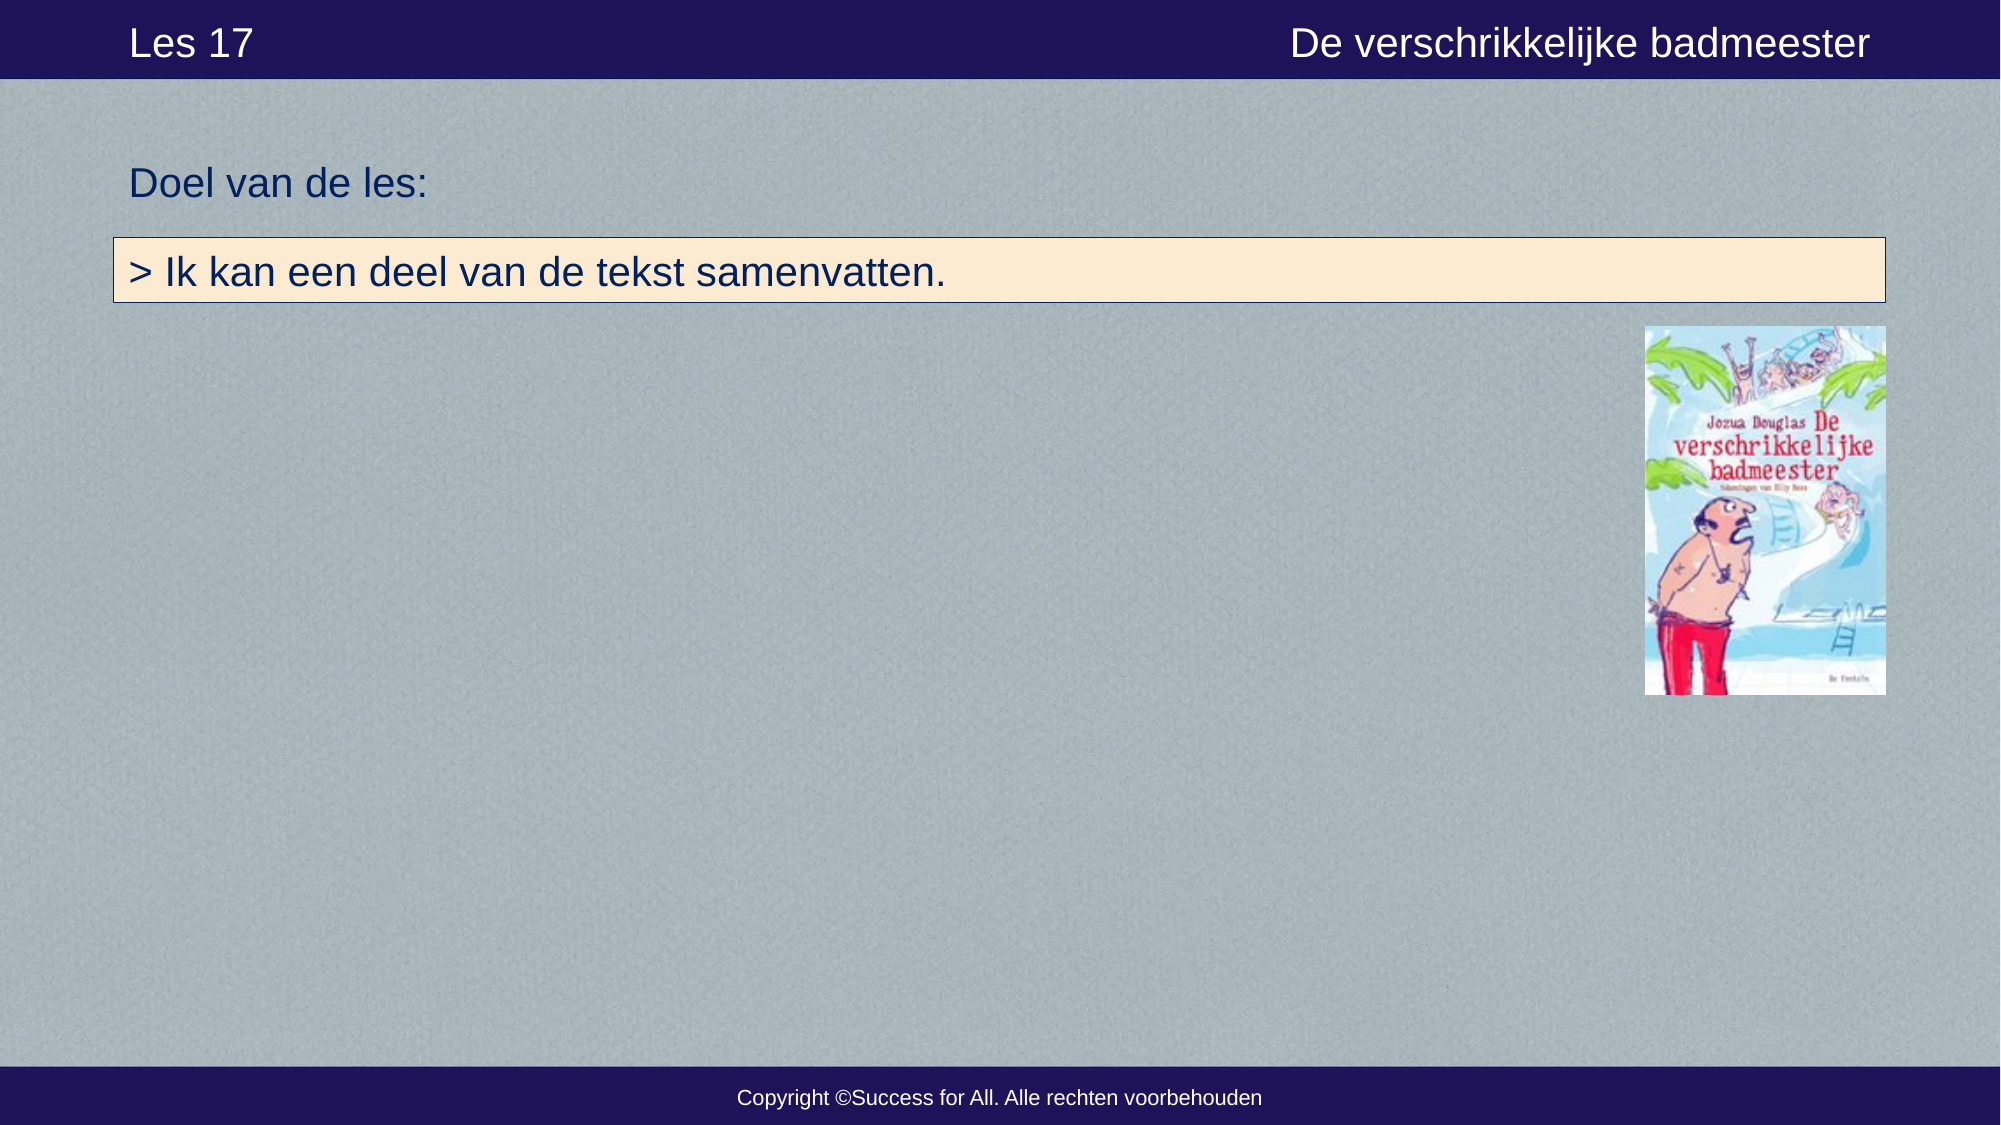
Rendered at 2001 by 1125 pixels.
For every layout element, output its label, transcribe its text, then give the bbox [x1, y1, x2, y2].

picture [0, 0, 2001, 1125]
text_box Les 17 [114, 8, 354, 73]
text_box > Ik kan een deel van de tekst samenvatten. [113, 237, 1886, 303]
text_box De verschrikkelijke badmeester [999, 8, 1886, 73]
text_box Doel van de les: [113, 148, 1635, 214]
text_box Copyright ©Success for All. Alle rechten voorbehouden [0, 1076, 2000, 1125]
